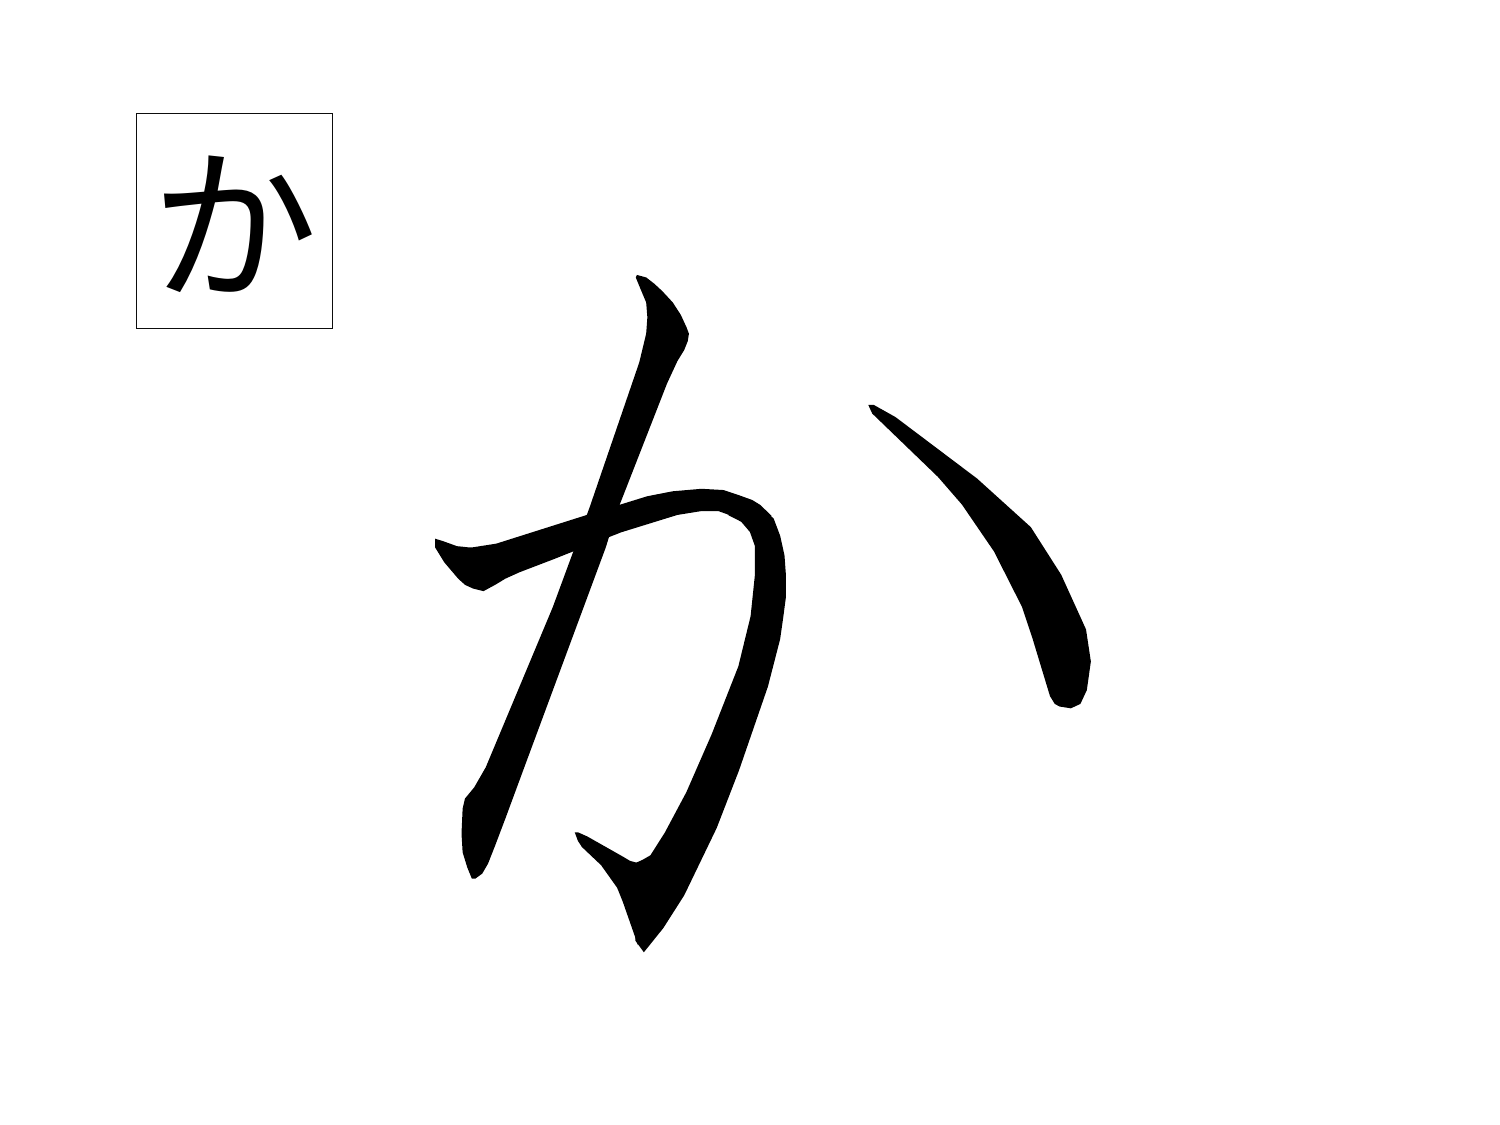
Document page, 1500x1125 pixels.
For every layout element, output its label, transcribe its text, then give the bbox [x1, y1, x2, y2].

text_box [572, 830, 645, 948]
text_box か [136, 113, 333, 329]
text_box [866, 402, 1093, 711]
text_box [637, 510, 789, 955]
text_box [433, 513, 584, 594]
text_box [459, 272, 692, 881]
text_box [611, 486, 774, 539]
